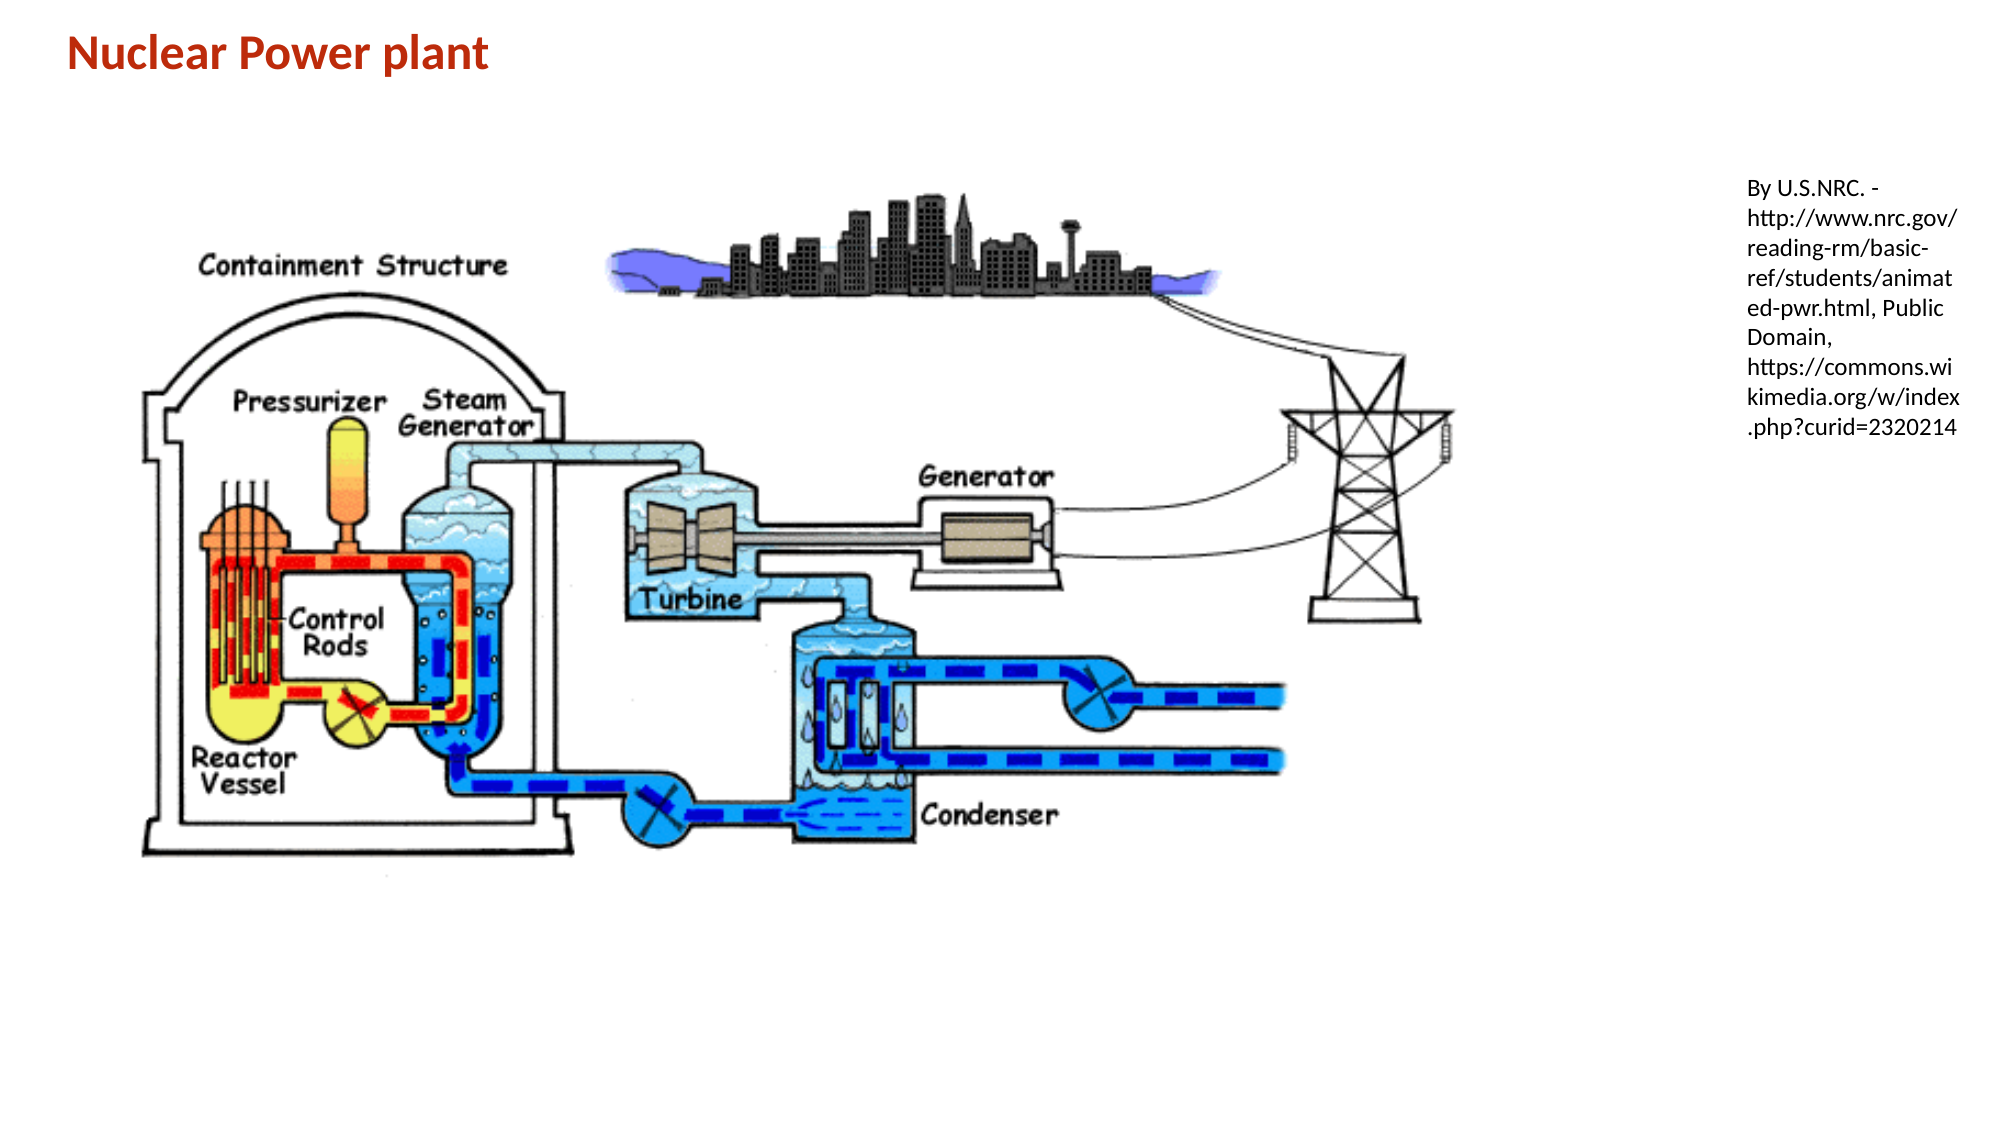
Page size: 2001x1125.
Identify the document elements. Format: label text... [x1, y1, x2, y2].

text_box By U.S.NRC. - http://www.nrc.gov/reading-rm/basic-ref/students/animated-pwr.html, Public Domain, https://commons.wikimedia.org/w/index.php?curid=2320214 [1732, 163, 1977, 448]
list Nuclear Power plant [52, 26, 1895, 680]
picture [113, 172, 1486, 882]
